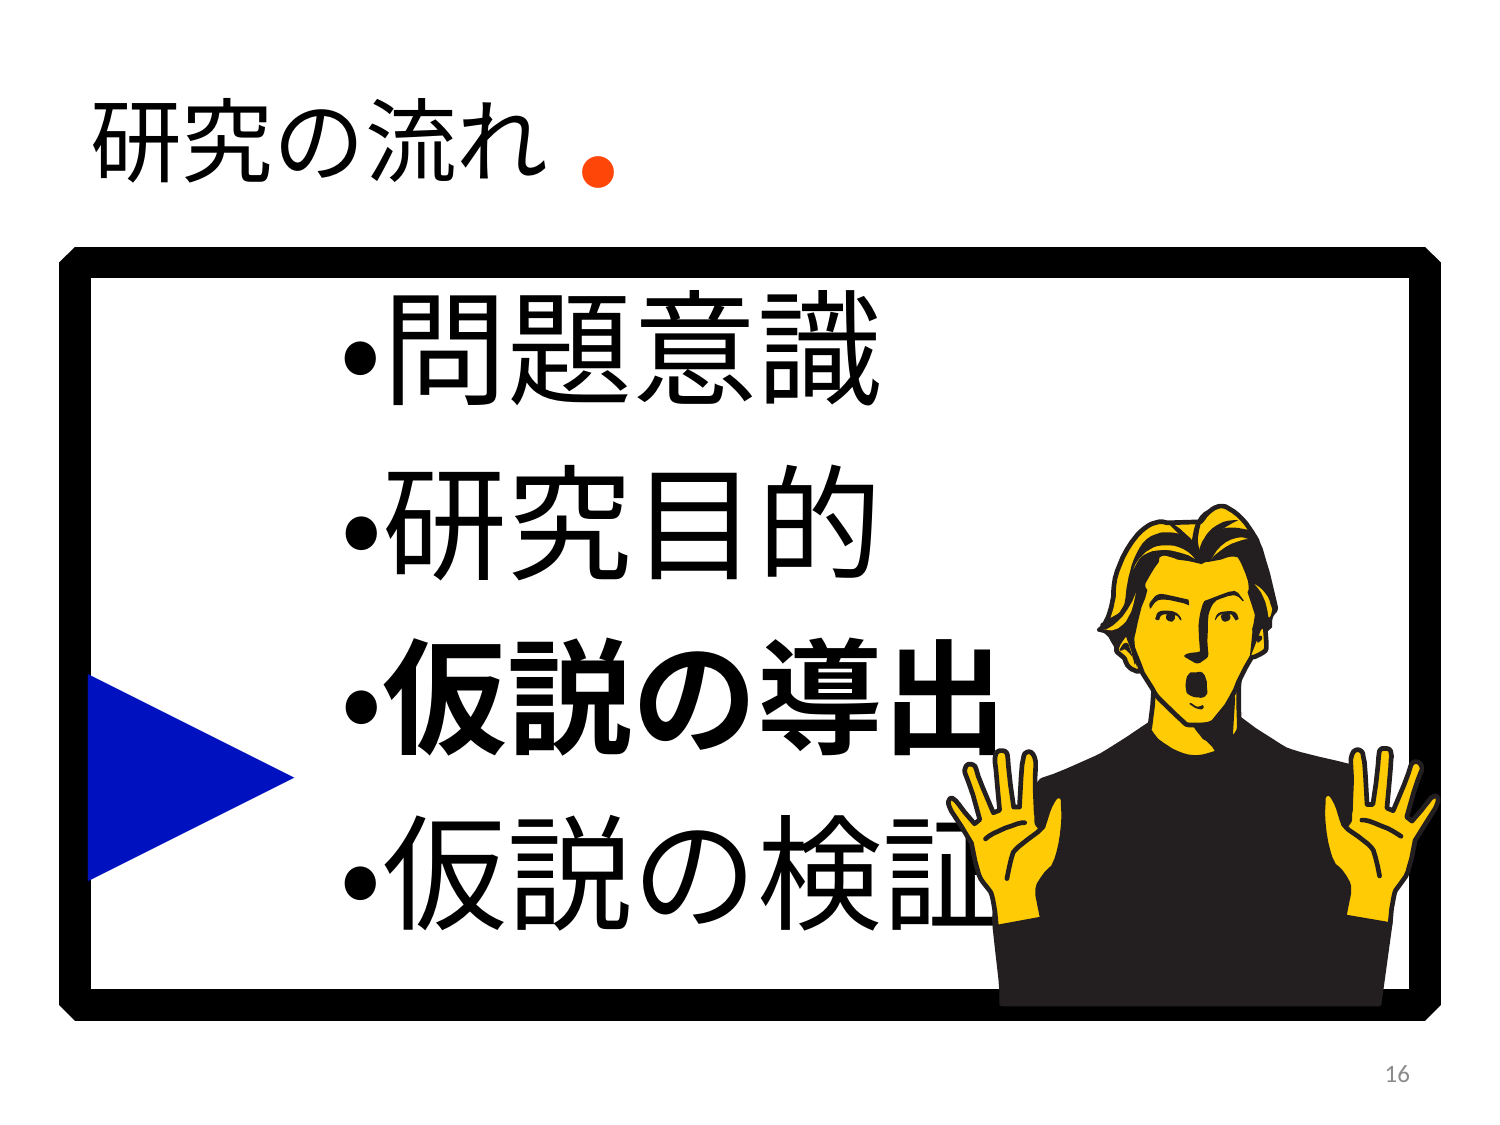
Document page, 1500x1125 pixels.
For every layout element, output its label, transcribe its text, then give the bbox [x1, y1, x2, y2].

text_box ▶ [73, 569, 311, 910]
slide_number 16 [1074, 1042, 1425, 1103]
list ・問題意識 ・研究目的 ・仮説の導出 ・仮説の検証 [75, 262, 1425, 1005]
text_box ・ [508, 72, 688, 268]
title 研究の流れ [75, 45, 1425, 233]
picture [945, 502, 1442, 1008]
